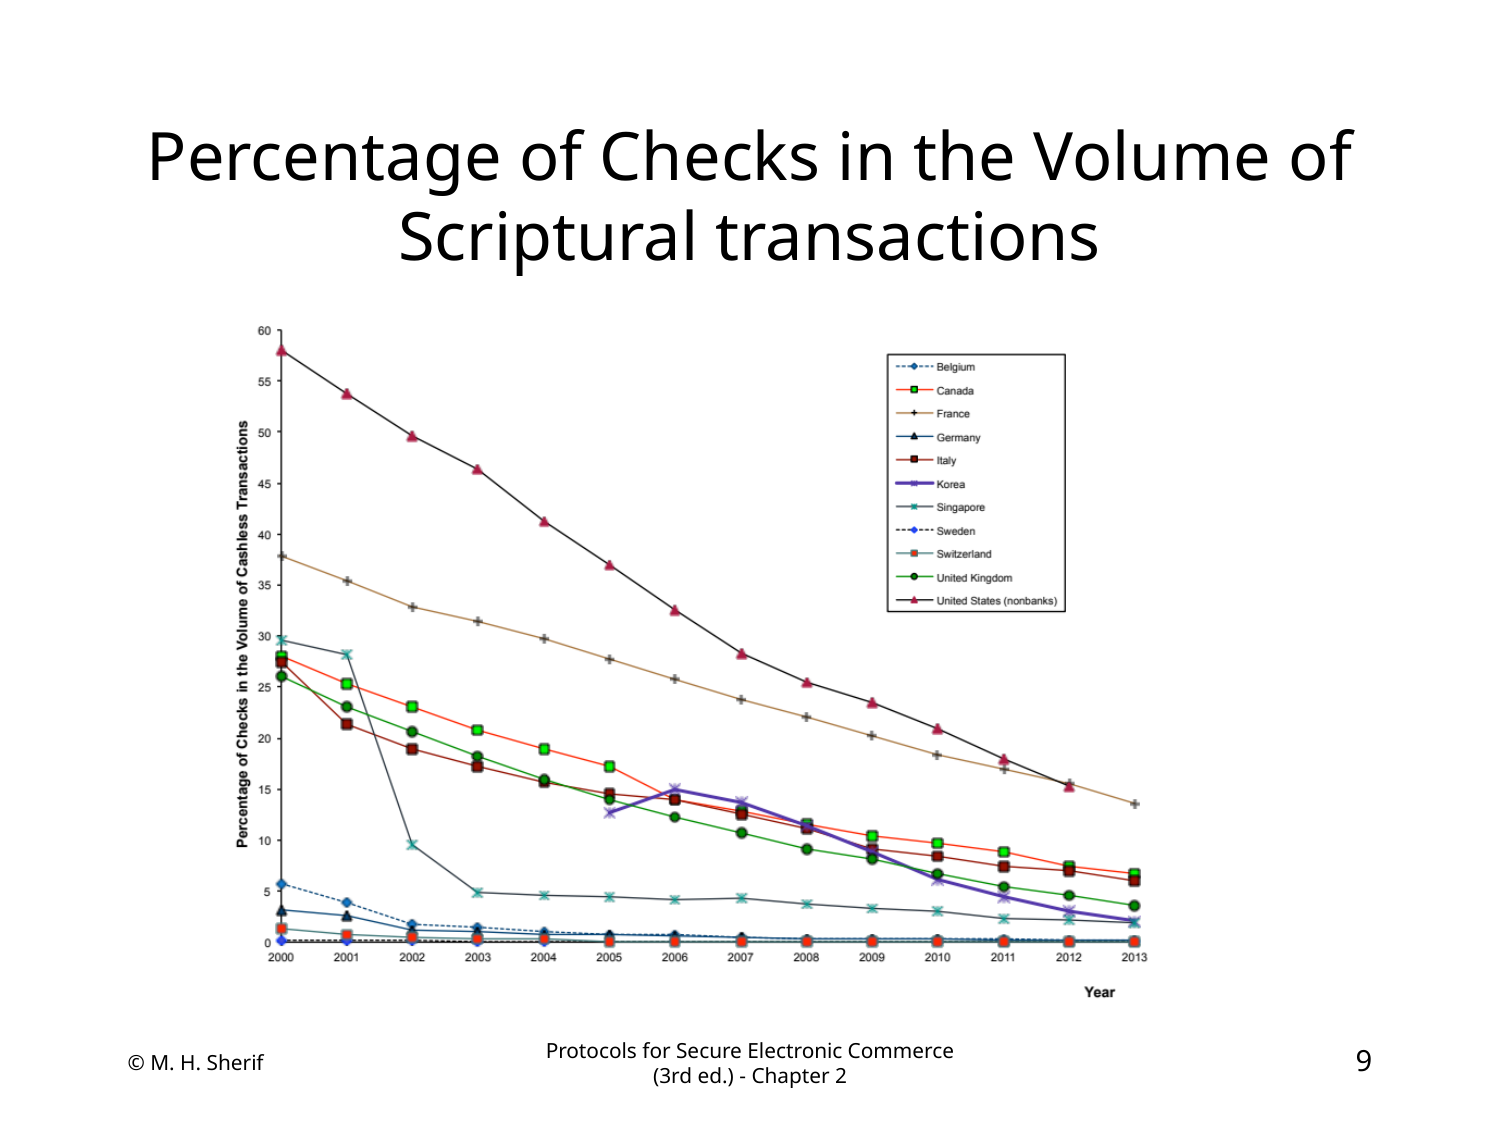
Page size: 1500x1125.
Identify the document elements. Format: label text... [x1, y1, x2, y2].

picture [212, 288, 1201, 1006]
footer Protocols for Secure Electronic Commerce (3rd ed.) - Chapter 2 [512, 1025, 988, 1100]
slide_number 9 [1074, 1025, 1388, 1100]
title Percentage of Checks in the Volume of Scriptural transactions [112, 99, 1388, 288]
text_box [112, 1024, 425, 1100]
